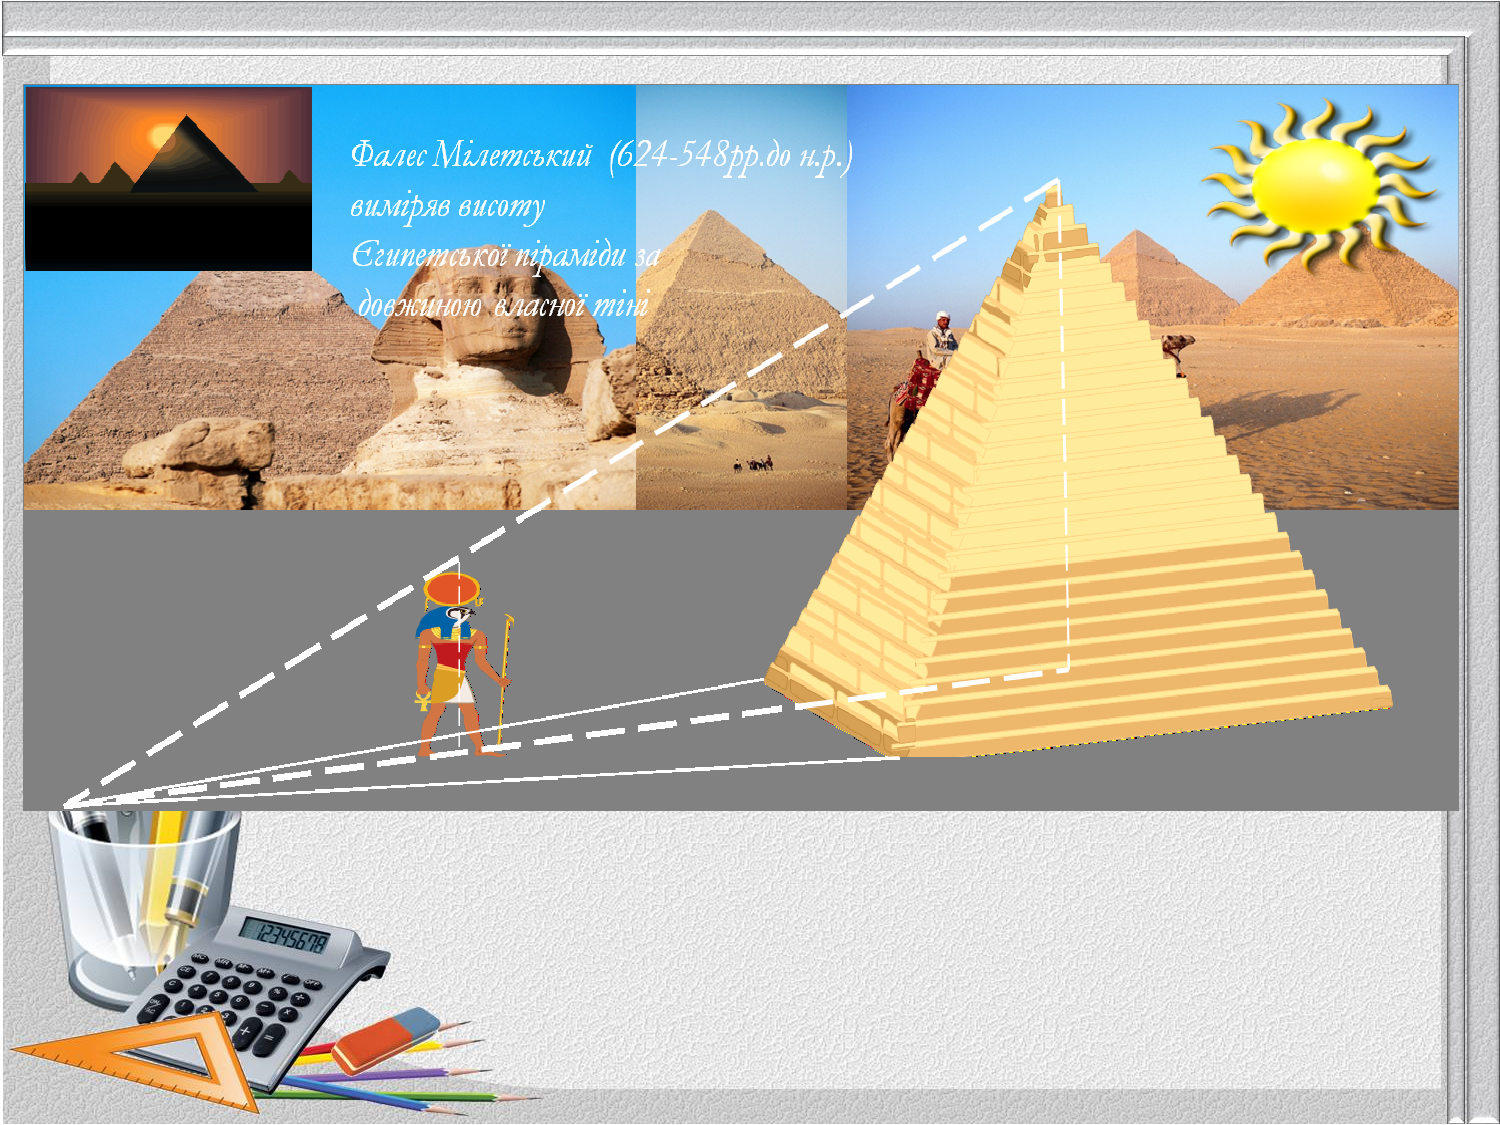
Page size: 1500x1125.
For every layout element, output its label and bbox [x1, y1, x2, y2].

list [1198, 92, 1448, 280]
picture [0, 0, 1500, 1125]
